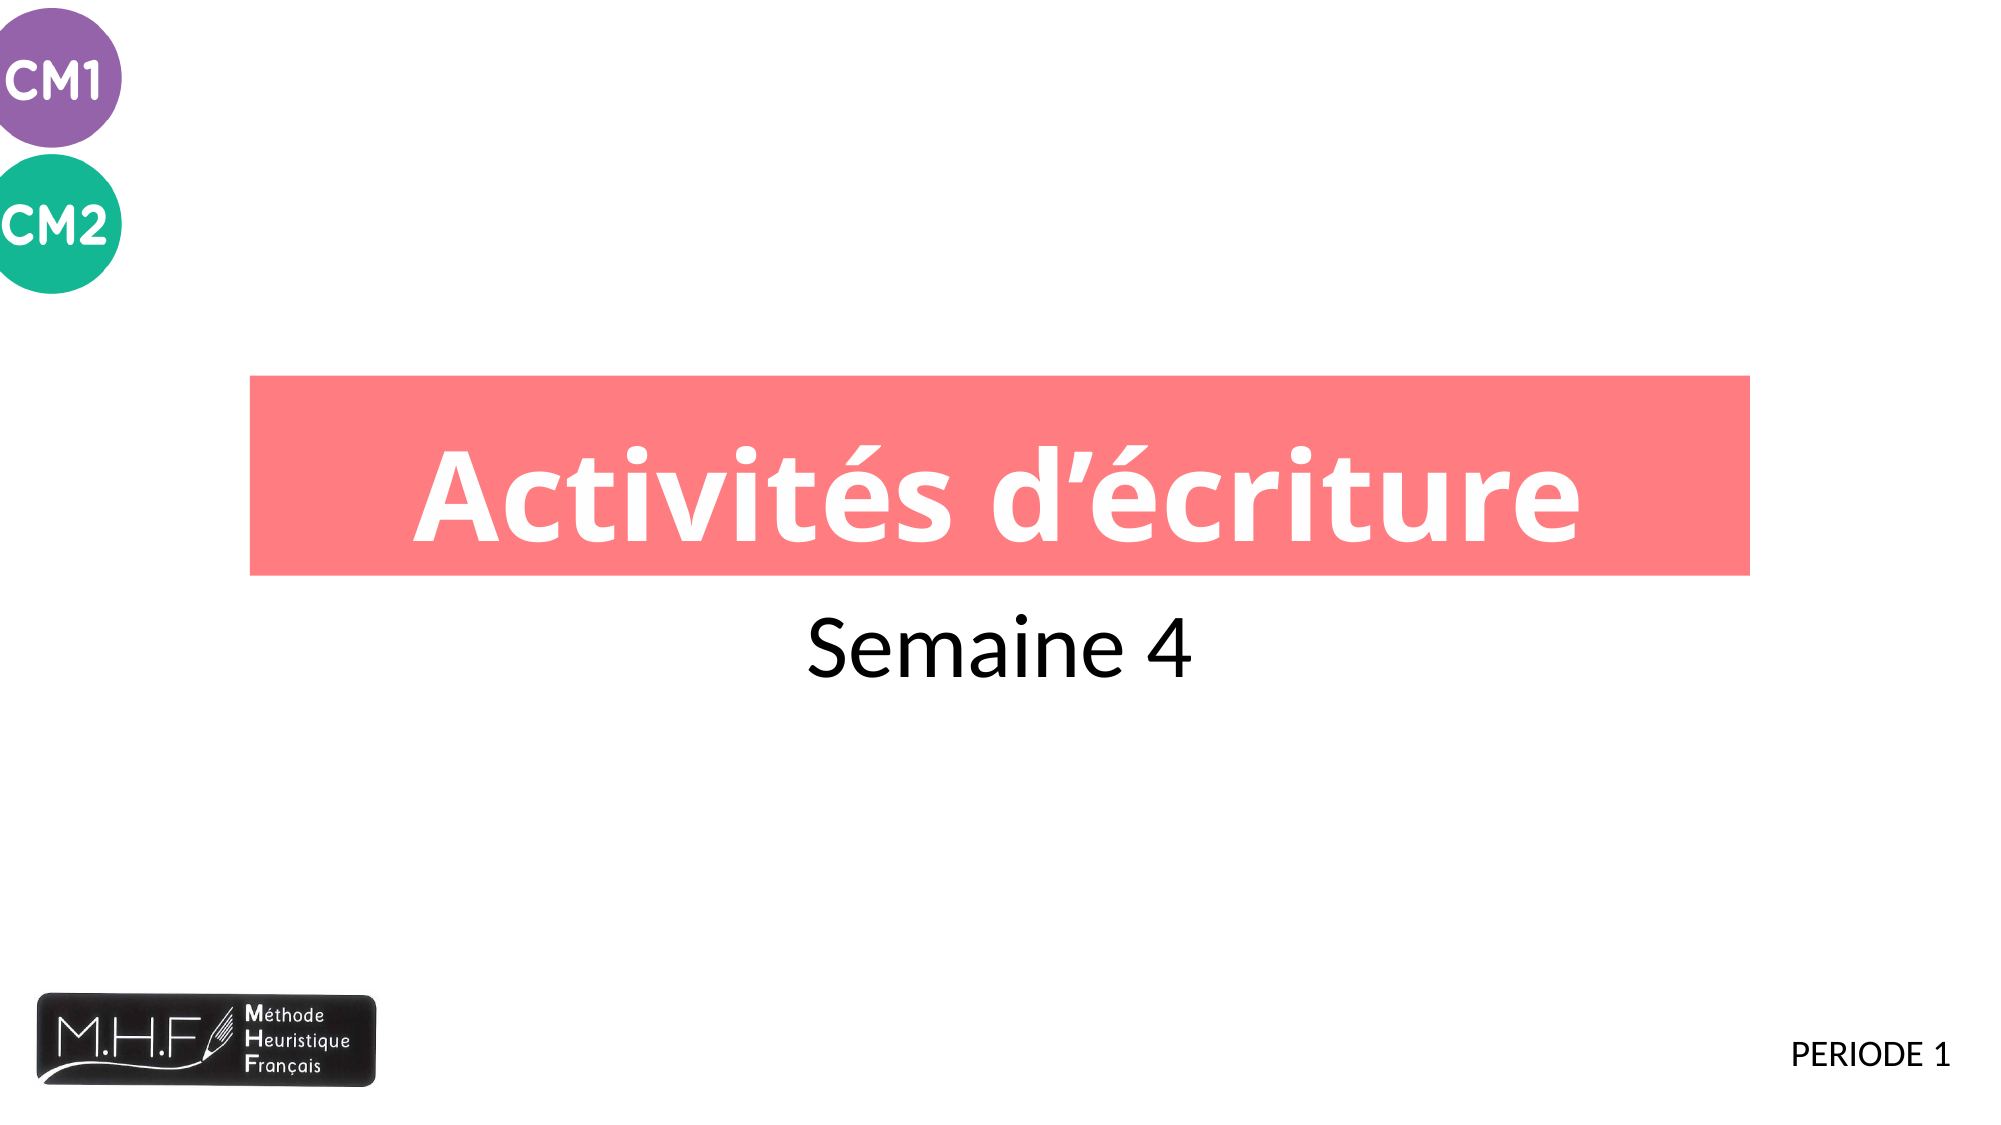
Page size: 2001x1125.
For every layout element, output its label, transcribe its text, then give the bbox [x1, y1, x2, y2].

picture [33, 990, 379, 1089]
text_box PERIODE 1 [1362, 1021, 1967, 1082]
picture [0, 0, 134, 298]
title Activités d’écriture [249, 375, 1750, 576]
subtitle Semaine 4 [249, 590, 1750, 863]
